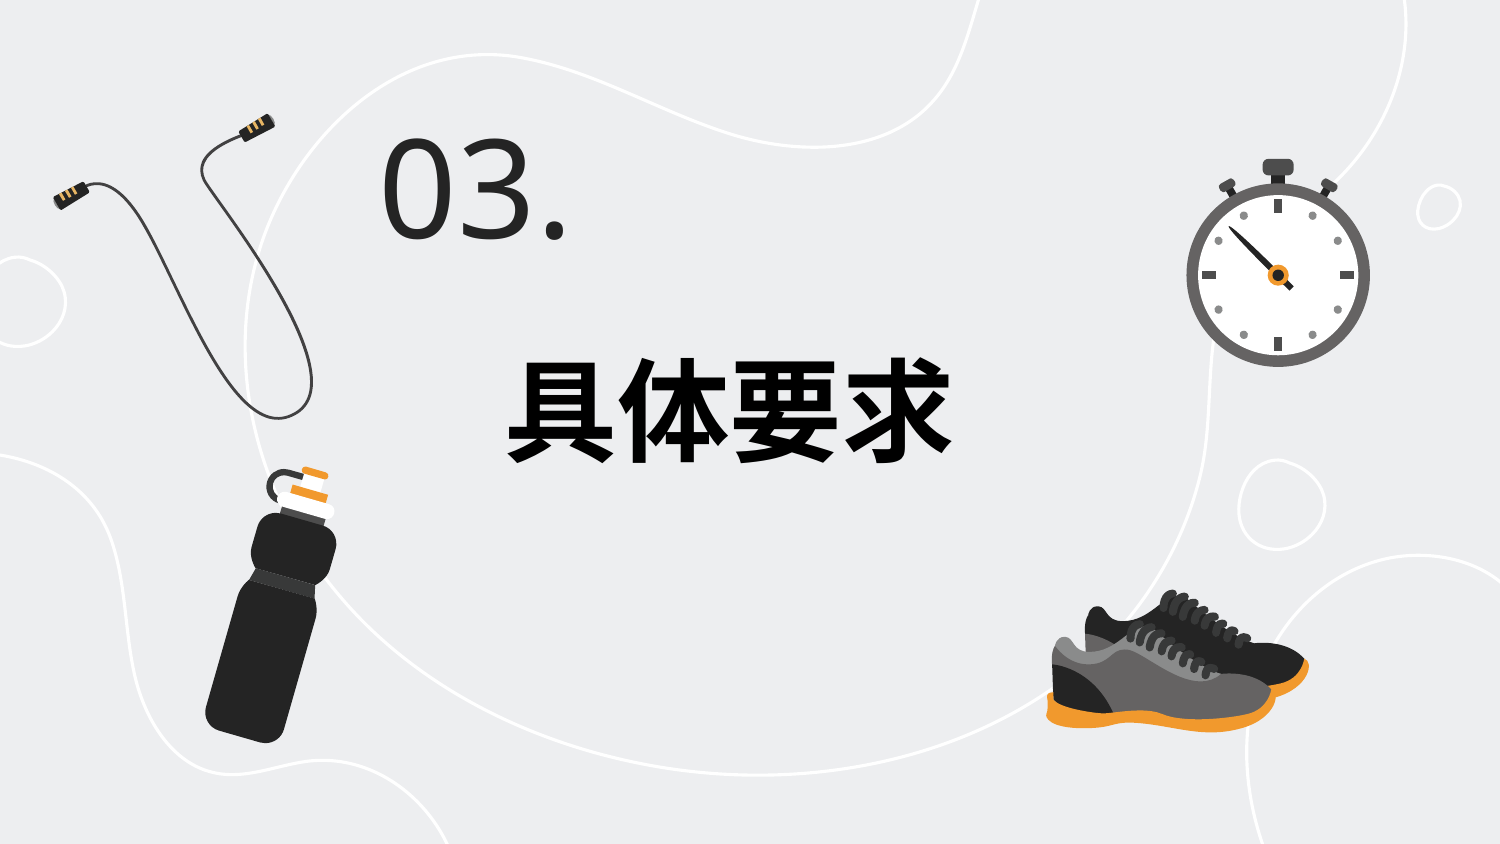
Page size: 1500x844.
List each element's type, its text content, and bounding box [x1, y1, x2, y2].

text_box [1186, 158, 1371, 368]
text_box 具体要求 [490, 333, 995, 483]
title 03. [264, 91, 688, 277]
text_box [1044, 589, 1315, 733]
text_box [202, 466, 339, 744]
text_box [112, 119, 346, 430]
